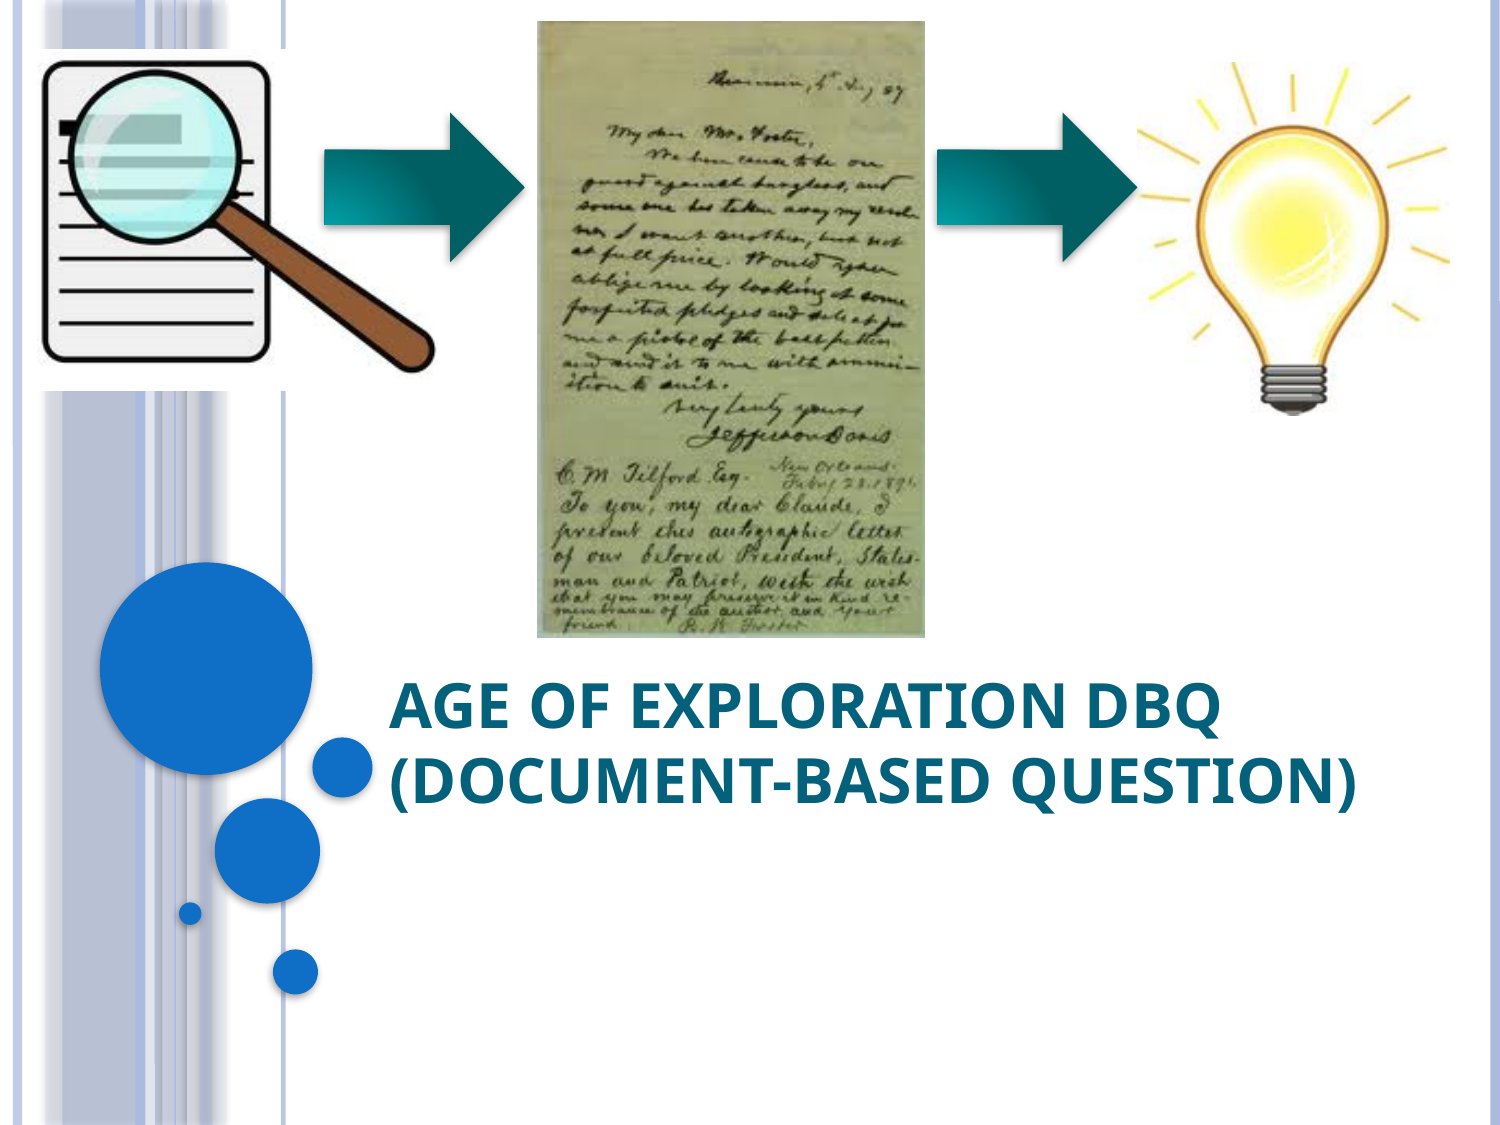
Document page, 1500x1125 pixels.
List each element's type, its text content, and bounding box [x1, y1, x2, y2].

picture [36, 49, 438, 392]
picture [1136, 61, 1451, 417]
text_box [937, 112, 1131, 263]
text_box [444, 112, 526, 263]
title Age of Exploration DBQ (Document-Based Question) [375, 512, 1388, 824]
picture [536, 20, 926, 638]
